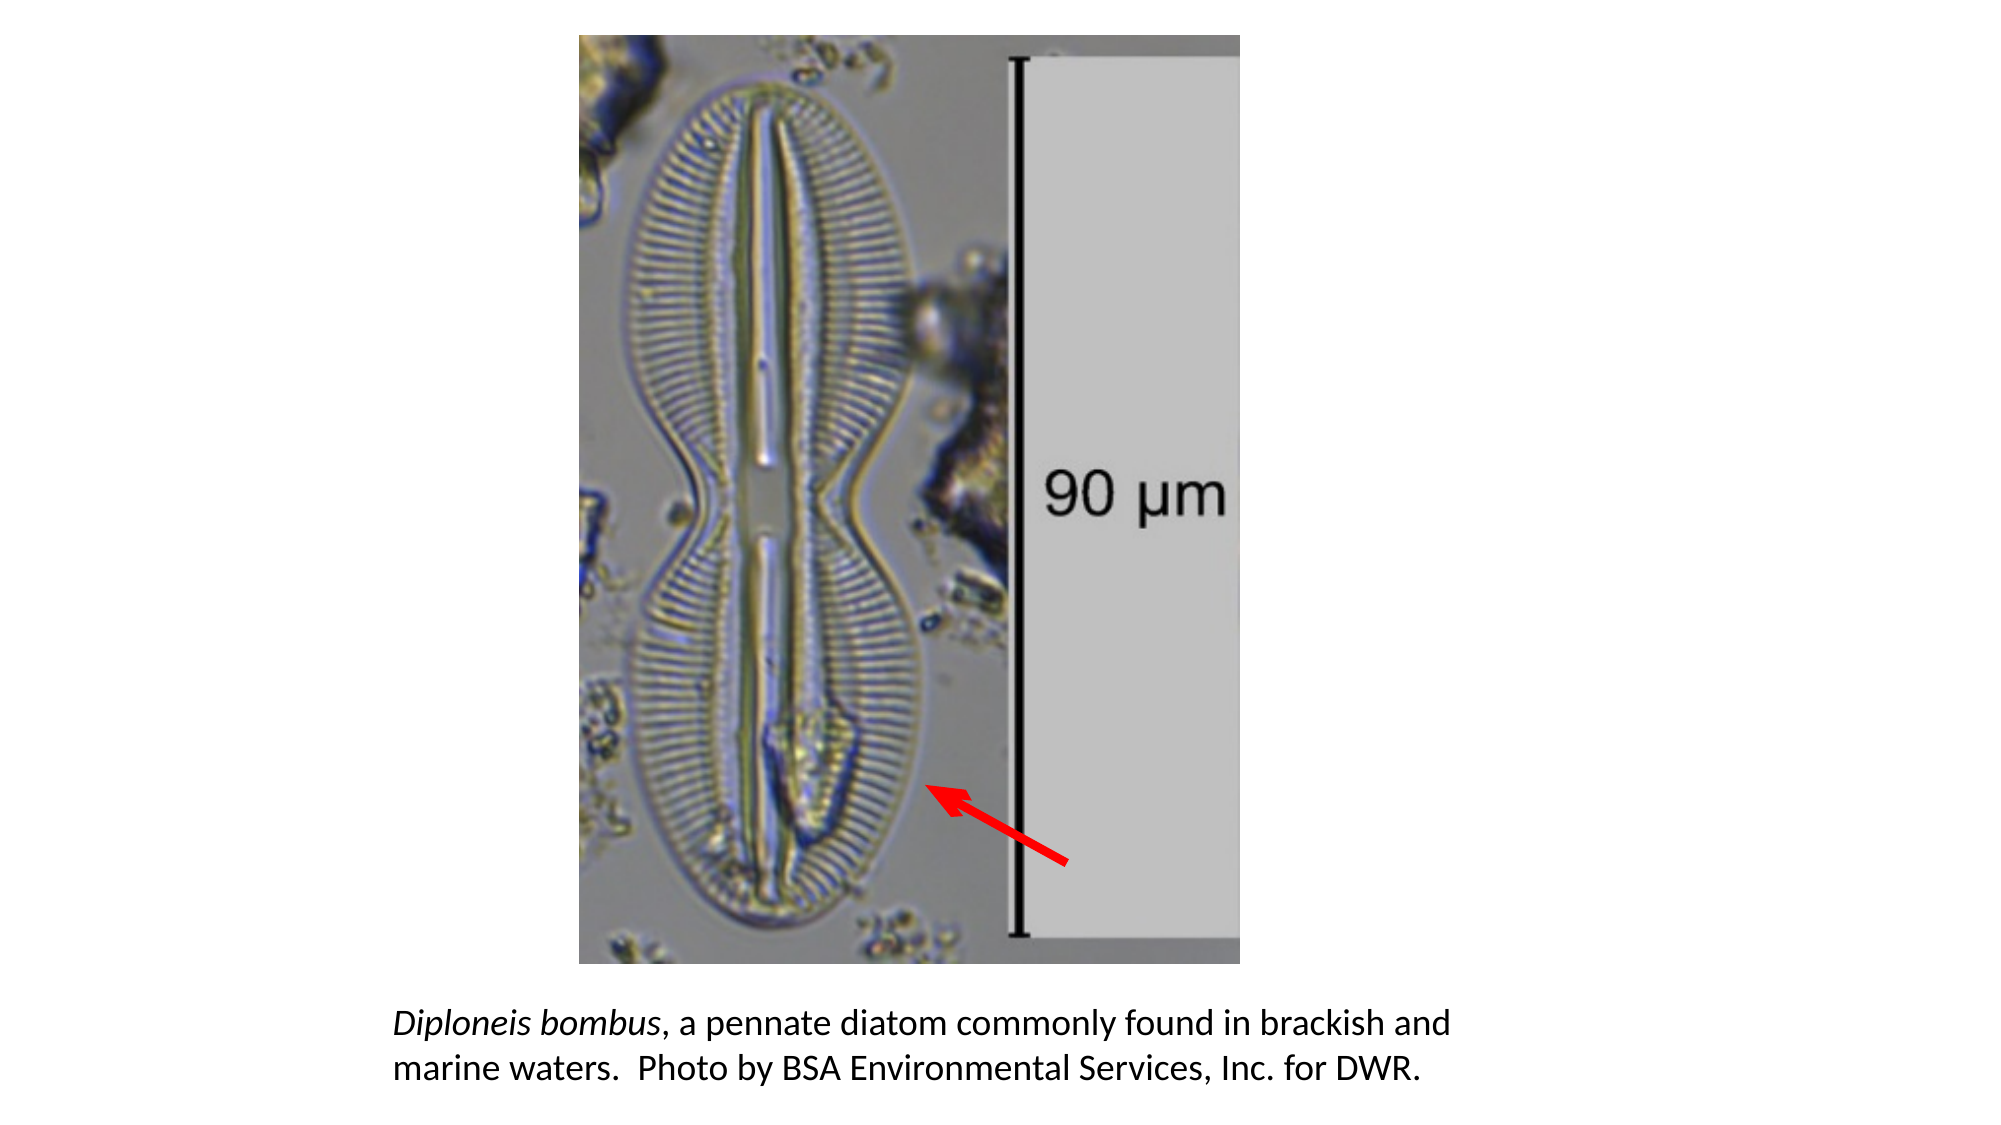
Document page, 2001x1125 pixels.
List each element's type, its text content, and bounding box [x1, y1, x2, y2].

text_box Diploneis bombus, a pennate diatom commonly found in brackish and marine waters. Photo by BSA Environmental Services, Inc. for DWR. [377, 990, 1472, 1096]
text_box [579, 35, 1240, 964]
